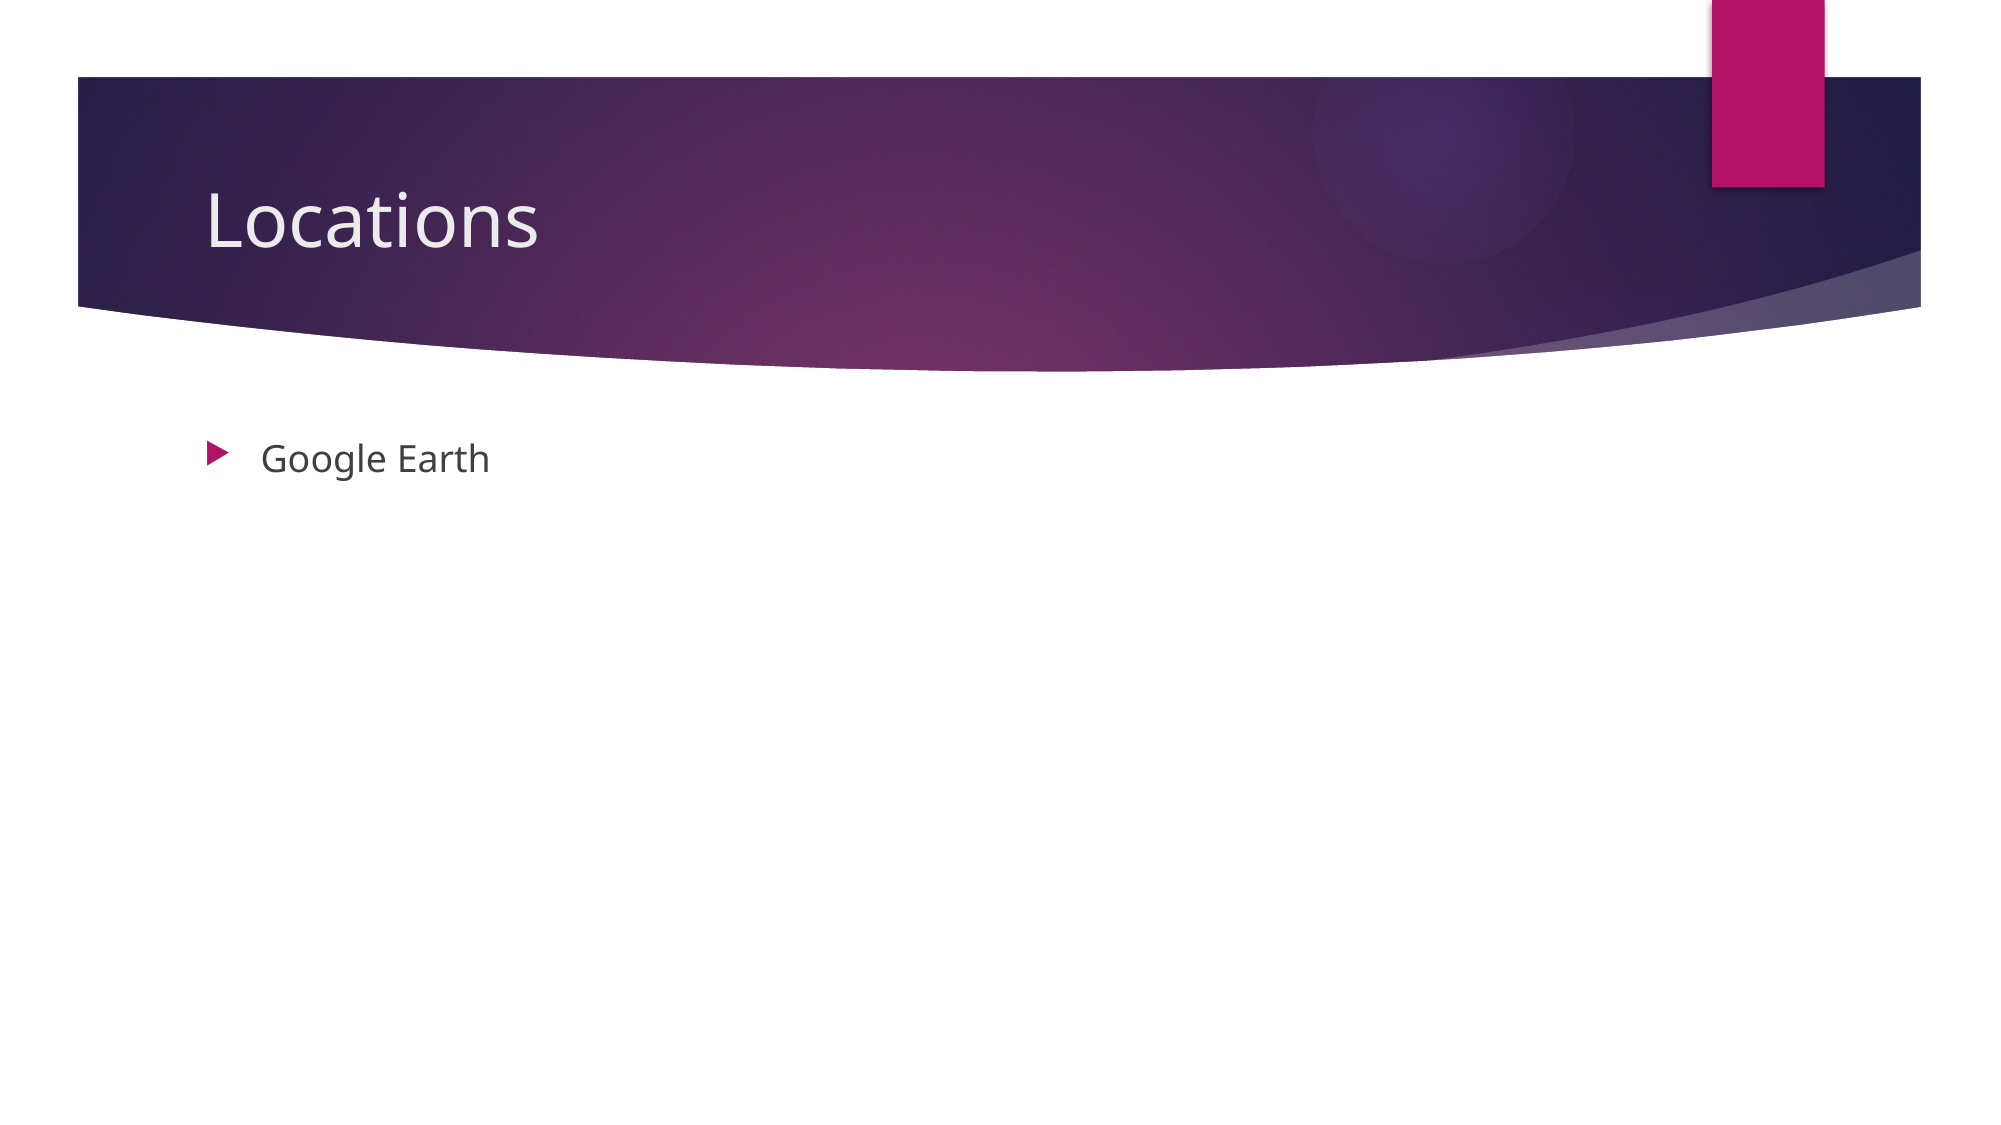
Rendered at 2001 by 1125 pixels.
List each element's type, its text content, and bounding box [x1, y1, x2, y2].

title Locations [189, 159, 1627, 276]
list Google Earth [189, 427, 1638, 988]
